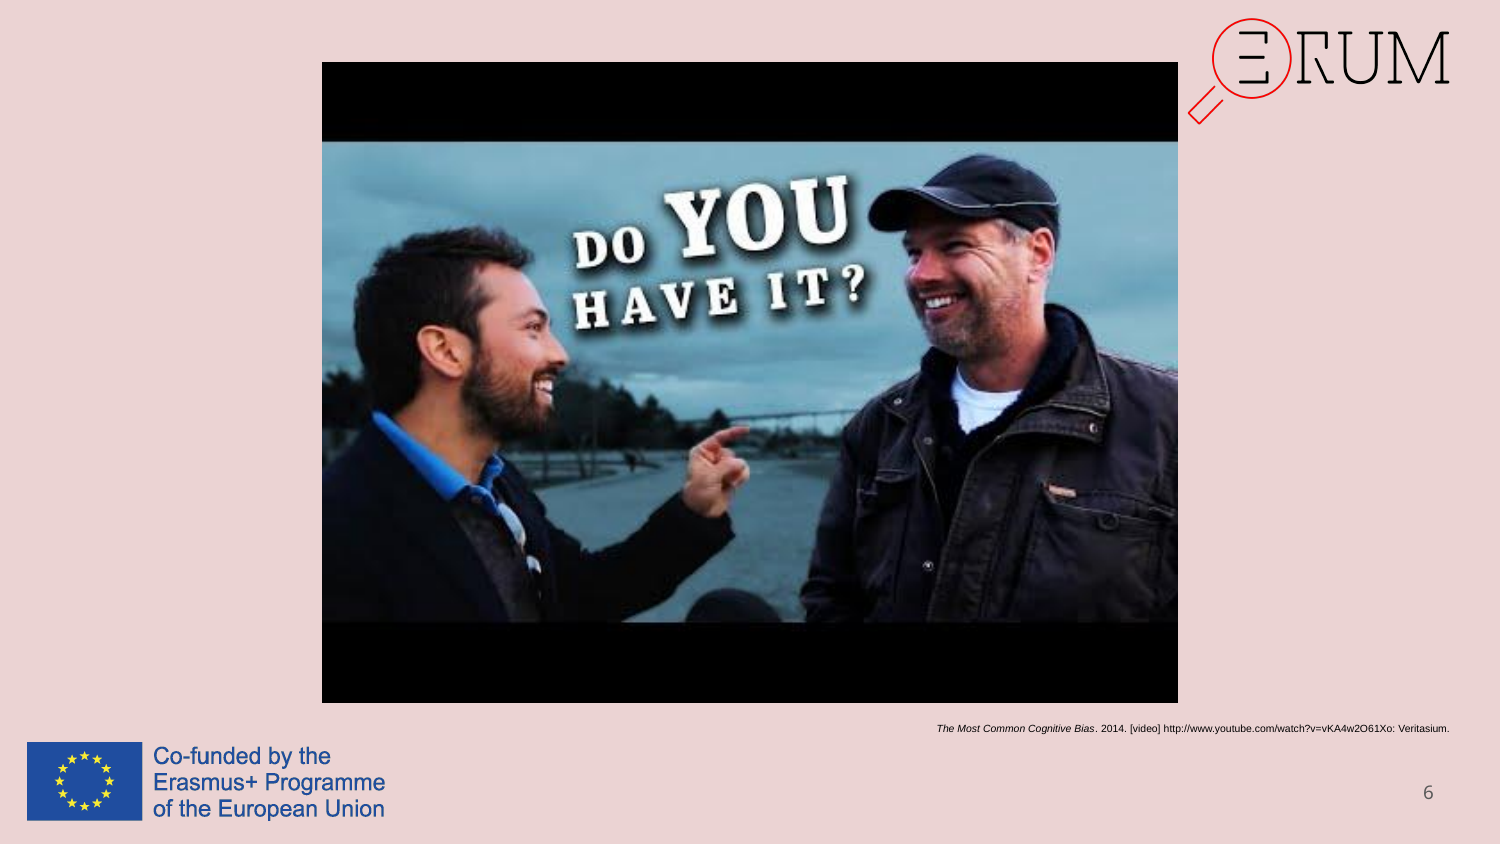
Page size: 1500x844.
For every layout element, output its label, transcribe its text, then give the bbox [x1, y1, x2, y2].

picture [322, 0, 1500, 704]
picture [27, 742, 385, 821]
text_box The Most Common Cognitive Bias. 2014. [video] http://www.youtube.com/watch?v=vKA4w2O61Xo: Veritasium. [800, 715, 1467, 741]
slide_number 6 [1358, 761, 1449, 826]
